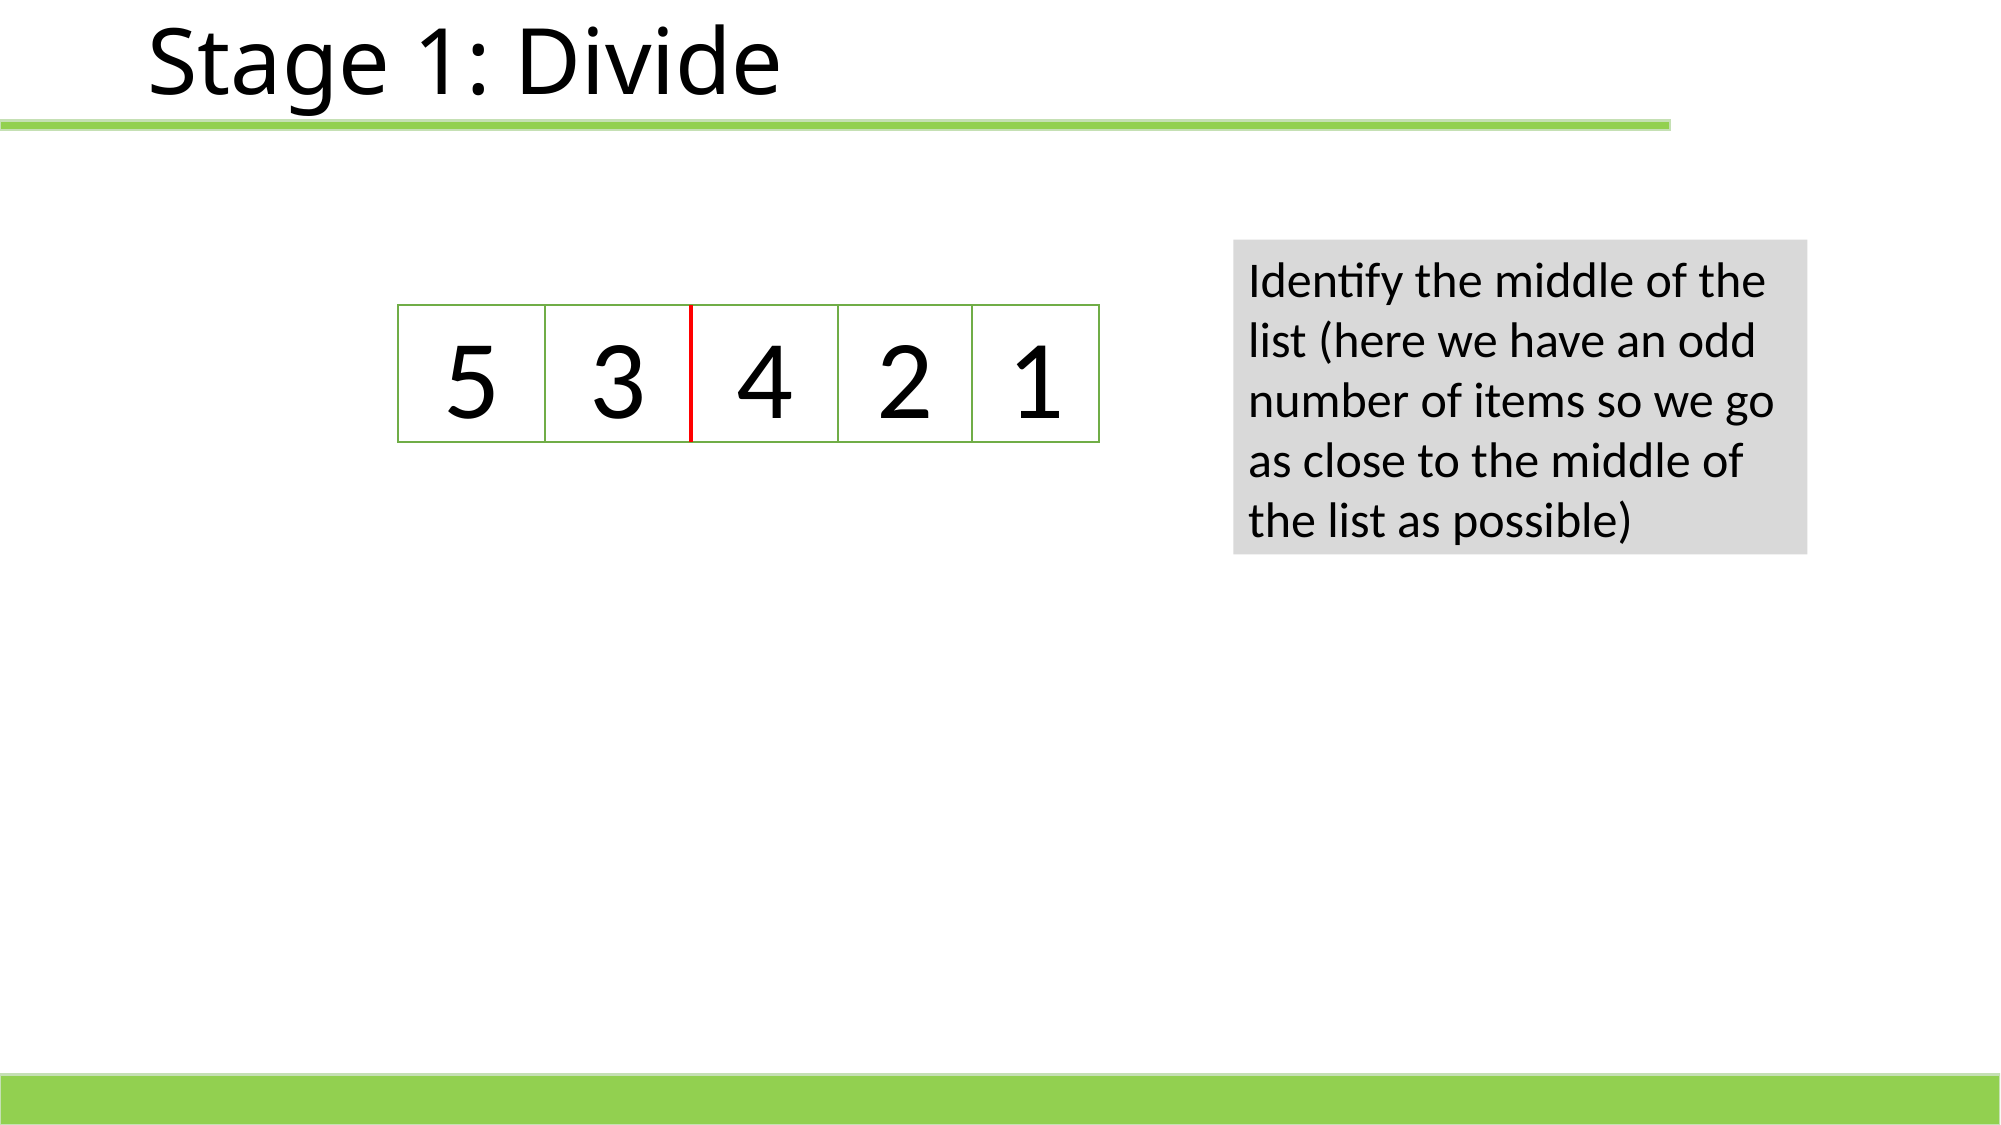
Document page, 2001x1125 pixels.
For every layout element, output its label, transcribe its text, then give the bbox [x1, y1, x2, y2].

text_box 3 [546, 304, 690, 443]
text_box Identify the middle of the list (here we have an odd number of items so we go as close to the middle of the list as possible) [1233, 239, 1808, 555]
title Stage 1: Divide [132, 0, 904, 162]
text_box 4 [690, 304, 837, 443]
text_box 5 [397, 304, 546, 443]
text_box 1 [971, 304, 1100, 443]
text_box 2 [837, 304, 971, 443]
